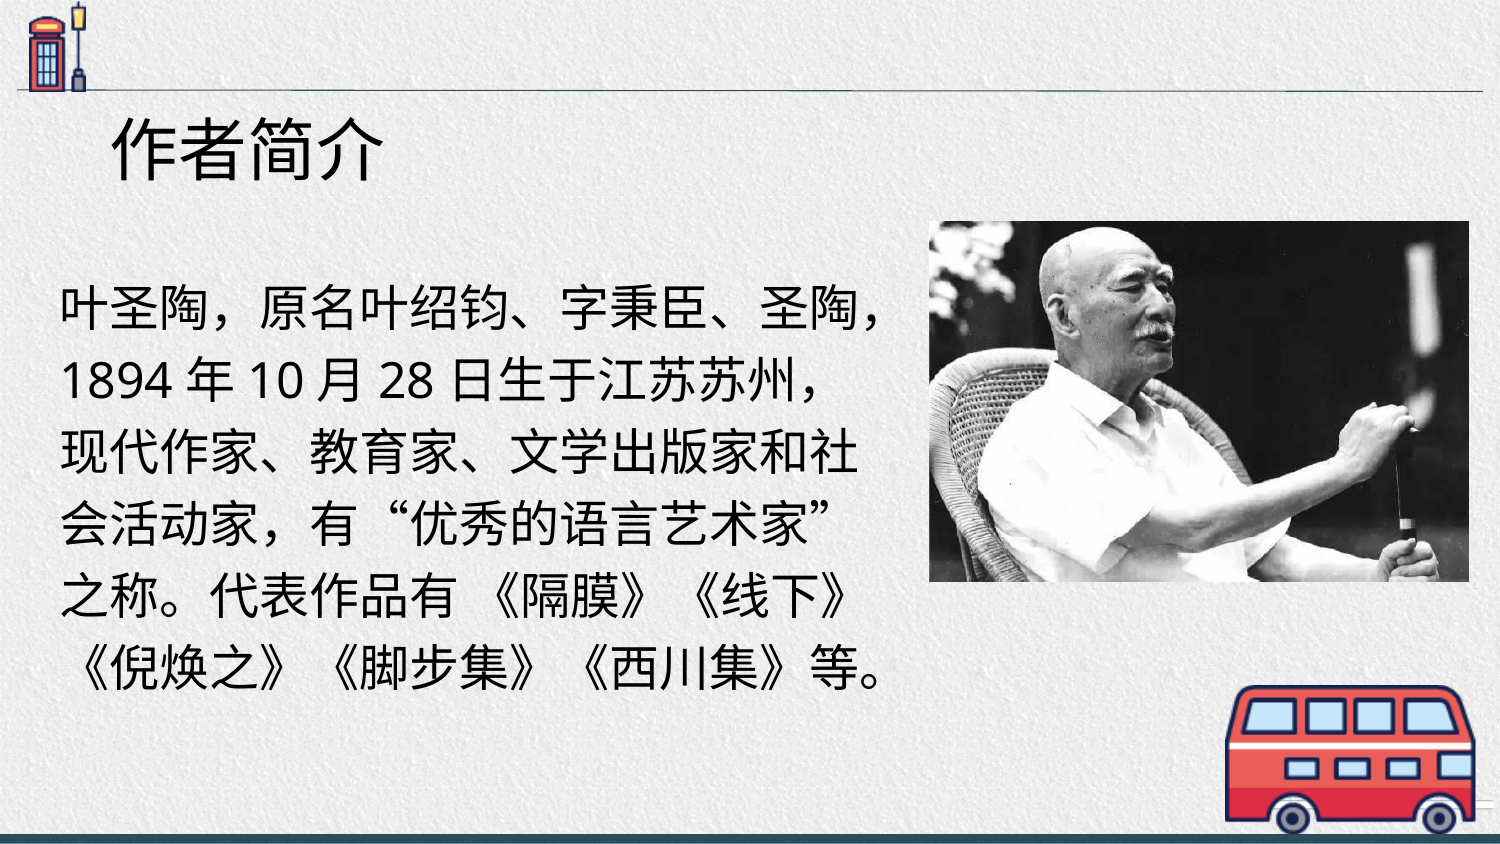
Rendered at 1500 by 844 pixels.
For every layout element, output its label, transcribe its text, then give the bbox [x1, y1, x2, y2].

title 作者简介 [98, 80, 1383, 196]
picture [0, 0, 1500, 834]
list 叶圣陶，原名叶绍钧、字秉臣、圣陶，1894年10月28日生于江苏苏州，现代作家、教育家、文学出版家和社会活动家，有“优秀的语言艺术家”之称。代表作品有 《隔膜》《线下》《倪焕之》《脚步集》《西川集》等。 [48, 258, 897, 723]
